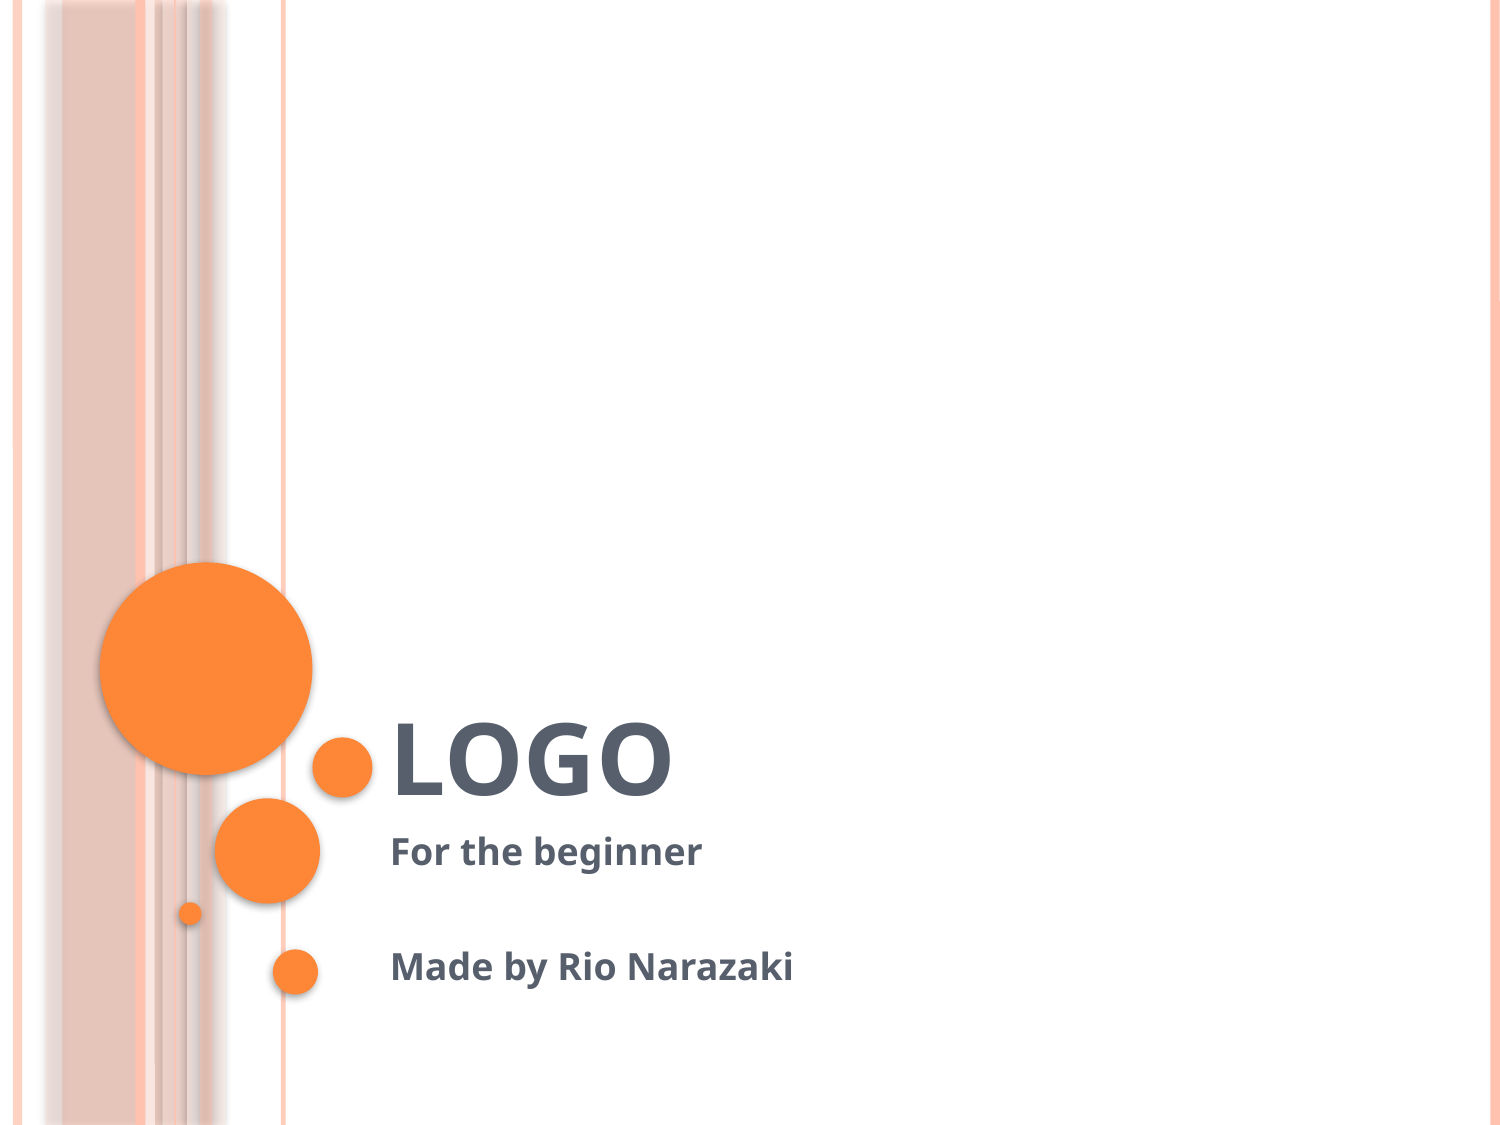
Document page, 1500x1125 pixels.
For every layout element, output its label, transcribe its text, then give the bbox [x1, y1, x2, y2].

title LOGO [375, 512, 1388, 820]
subtitle For the beginner Made by Rio Narazaki [375, 820, 1388, 1046]
